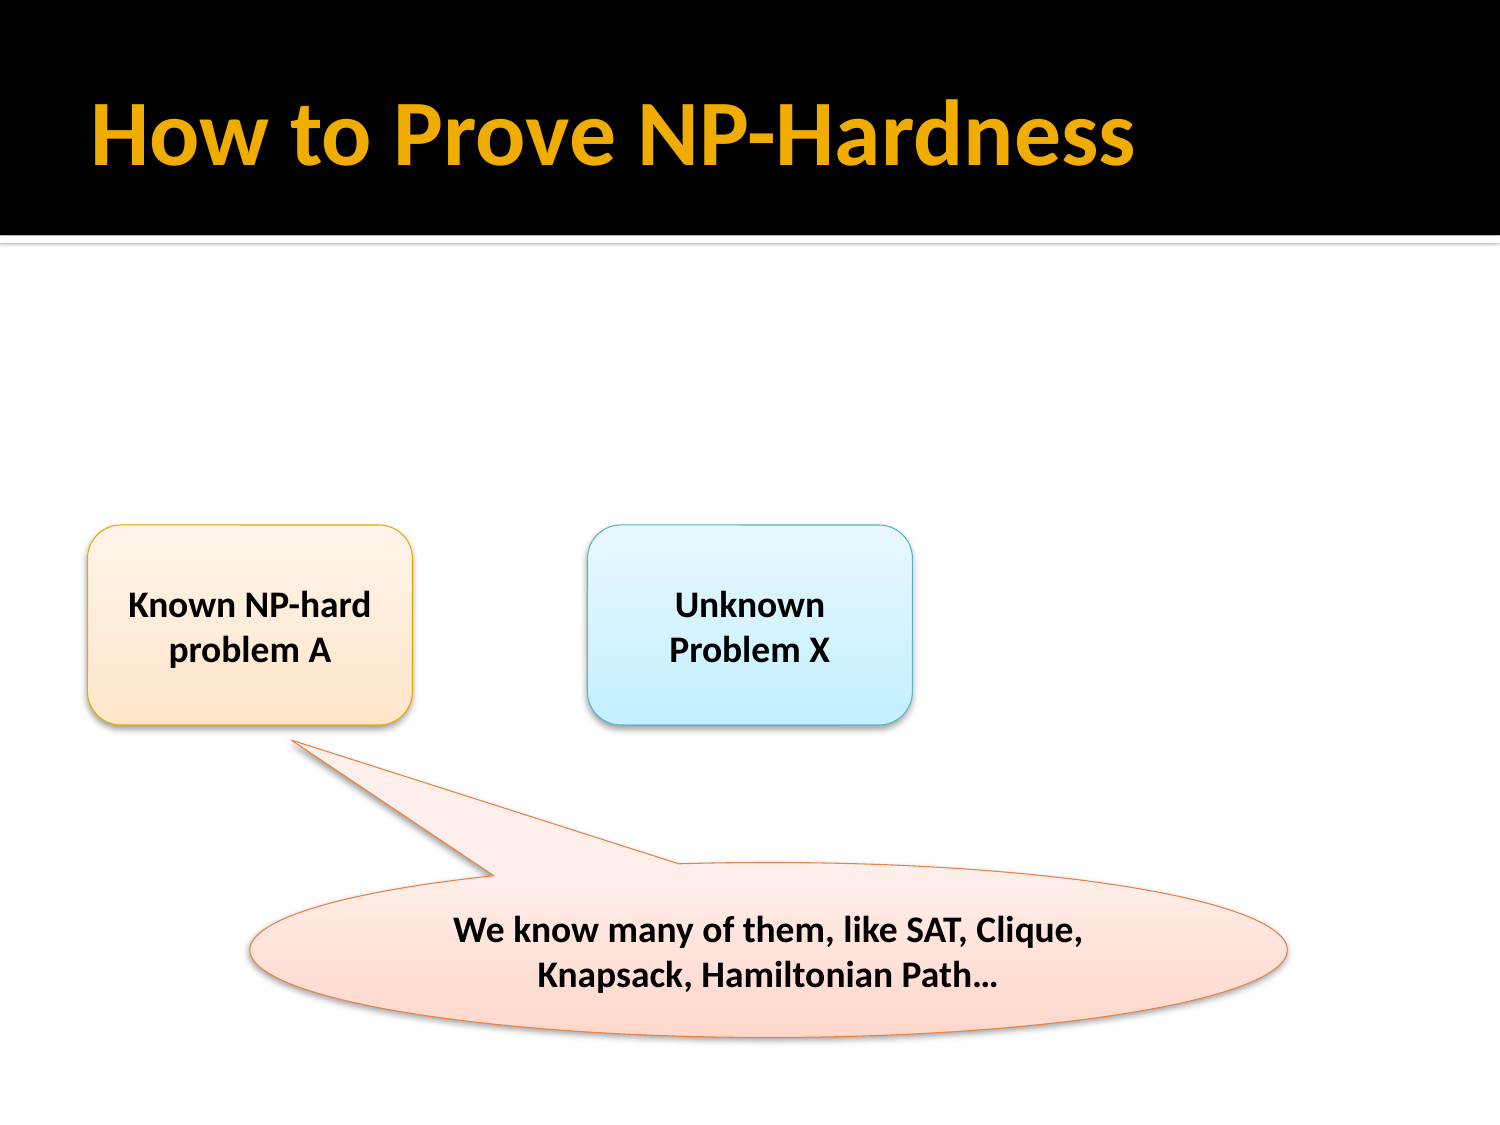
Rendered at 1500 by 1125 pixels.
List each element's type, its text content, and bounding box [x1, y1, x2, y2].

text_box Unknown Problem X [586, 524, 913, 726]
text_box Known NP-hard problem A [86, 524, 414, 726]
title How to Prove NP-Hardness [75, 25, 1425, 231]
text_box We know many of them, like SAT, Clique, Knapsack, Hamiltonian Path… [249, 739, 1288, 1039]
